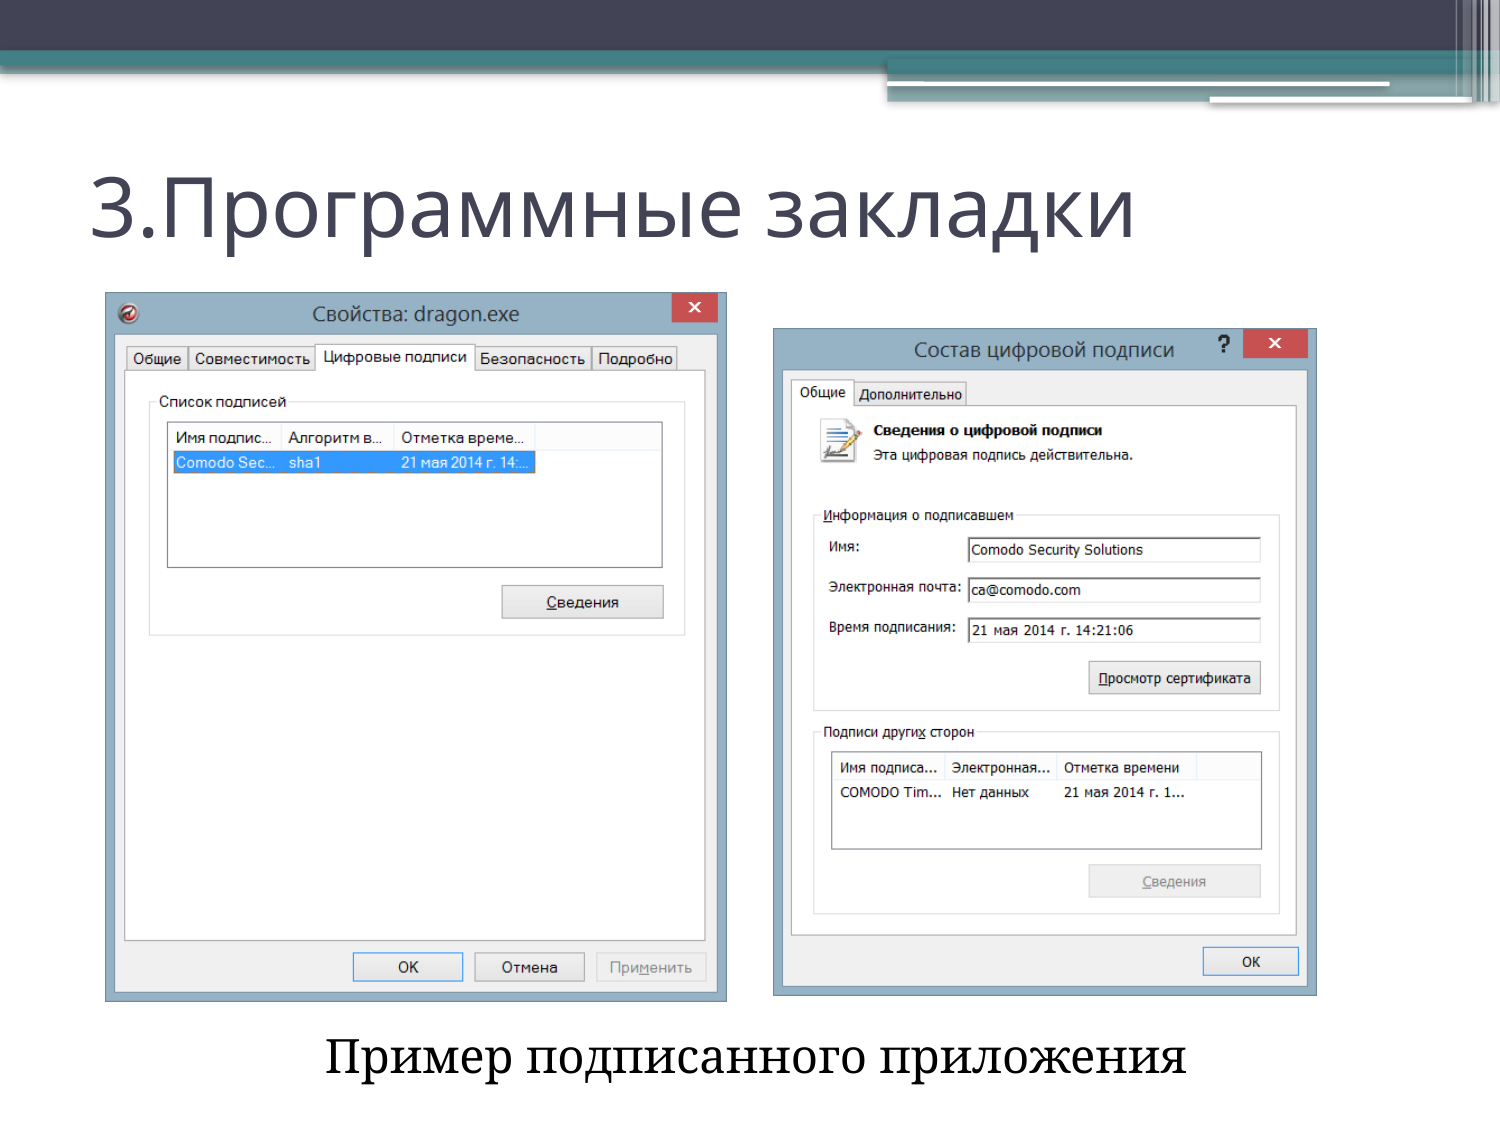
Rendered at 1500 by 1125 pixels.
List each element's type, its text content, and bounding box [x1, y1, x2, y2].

list Пример подписанного приложения [292, 1019, 1243, 1102]
picture [773, 327, 1317, 997]
picture [105, 292, 727, 1003]
title 3.Программные закладки [75, 117, 1425, 293]
